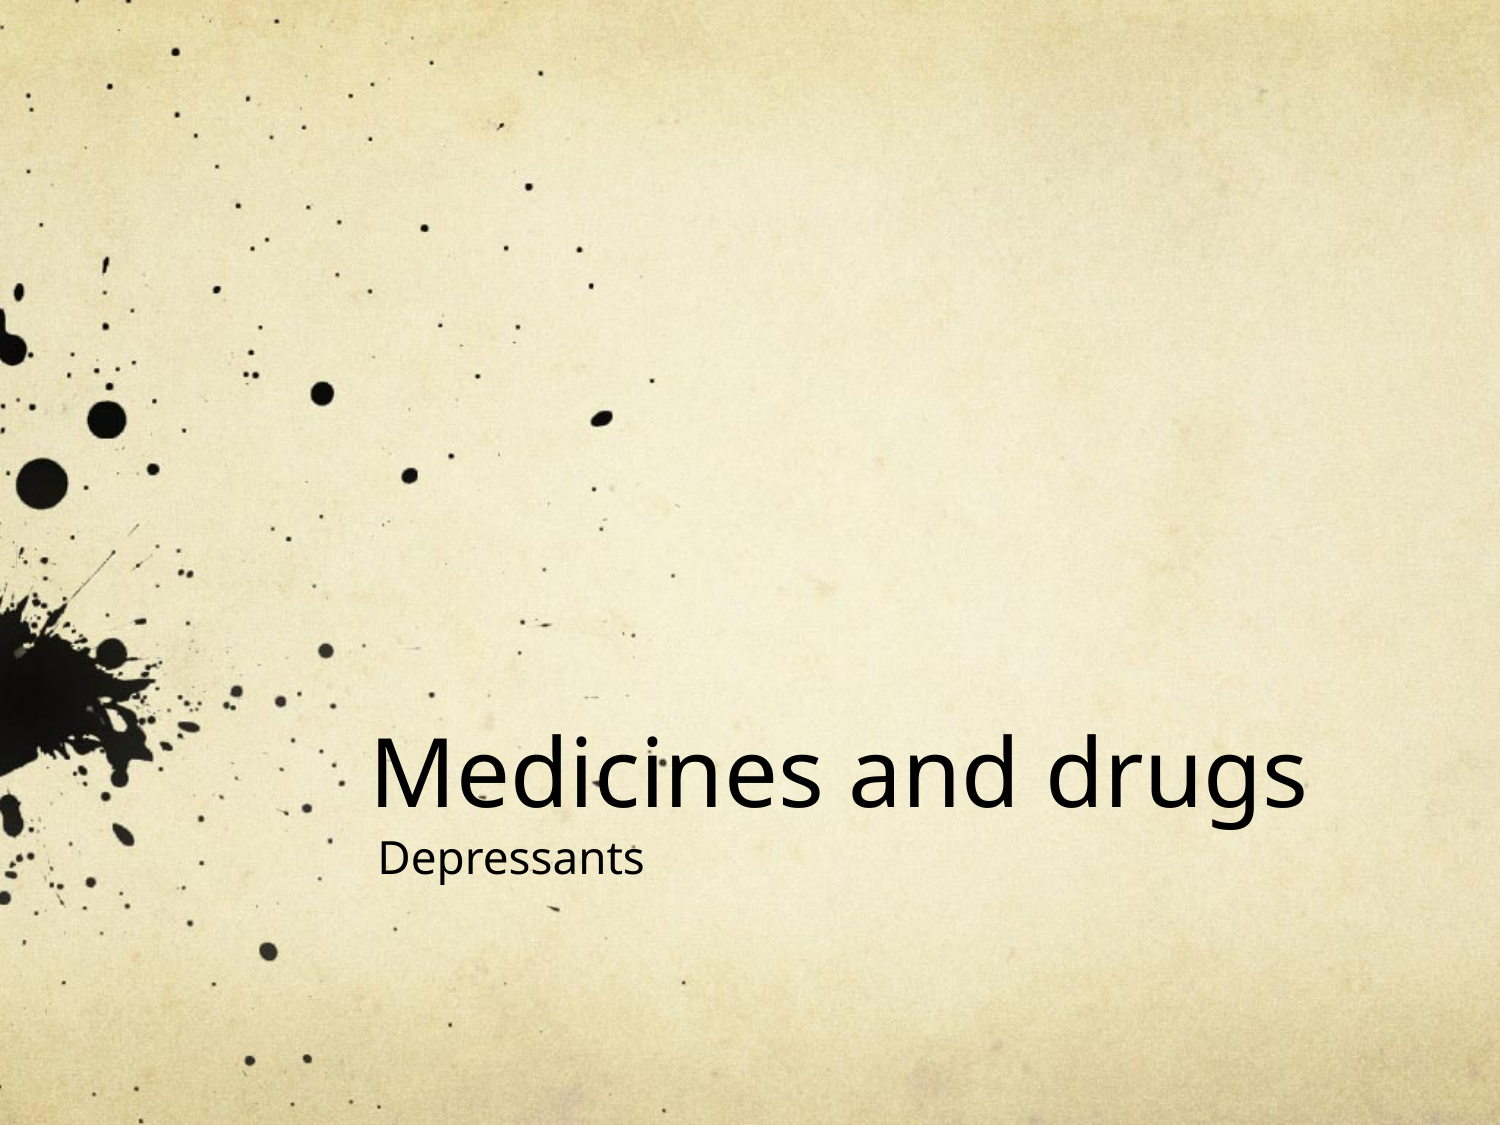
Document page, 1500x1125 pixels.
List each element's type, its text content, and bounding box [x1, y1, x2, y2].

picture [0, 0, 1500, 1125]
title Medicines and drugs [362, 512, 1425, 827]
subtitle Depressants [362, 829, 1425, 1023]
